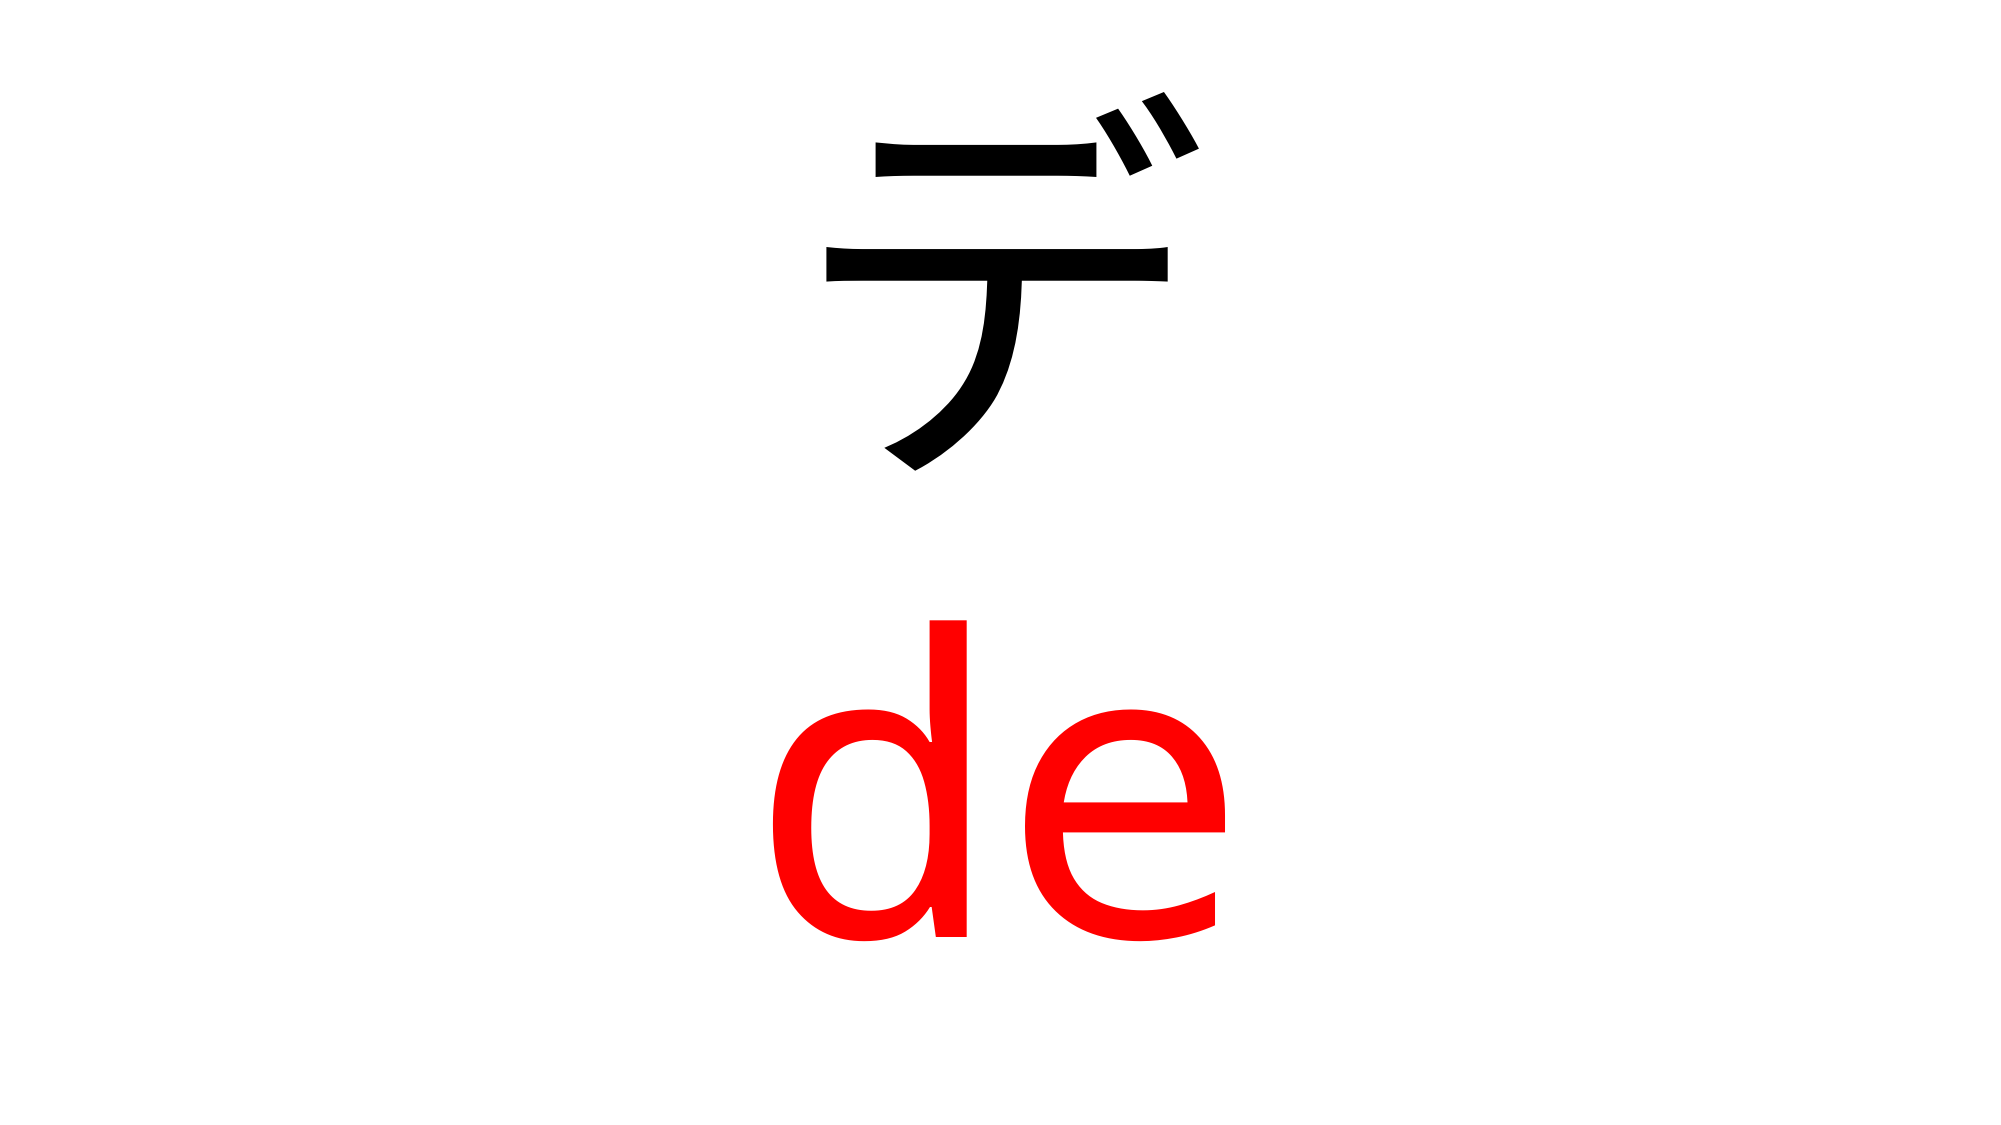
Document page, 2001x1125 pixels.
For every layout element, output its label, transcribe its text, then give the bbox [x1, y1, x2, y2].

text_box de [249, 562, 1750, 1036]
title デ [249, 71, 1750, 545]
